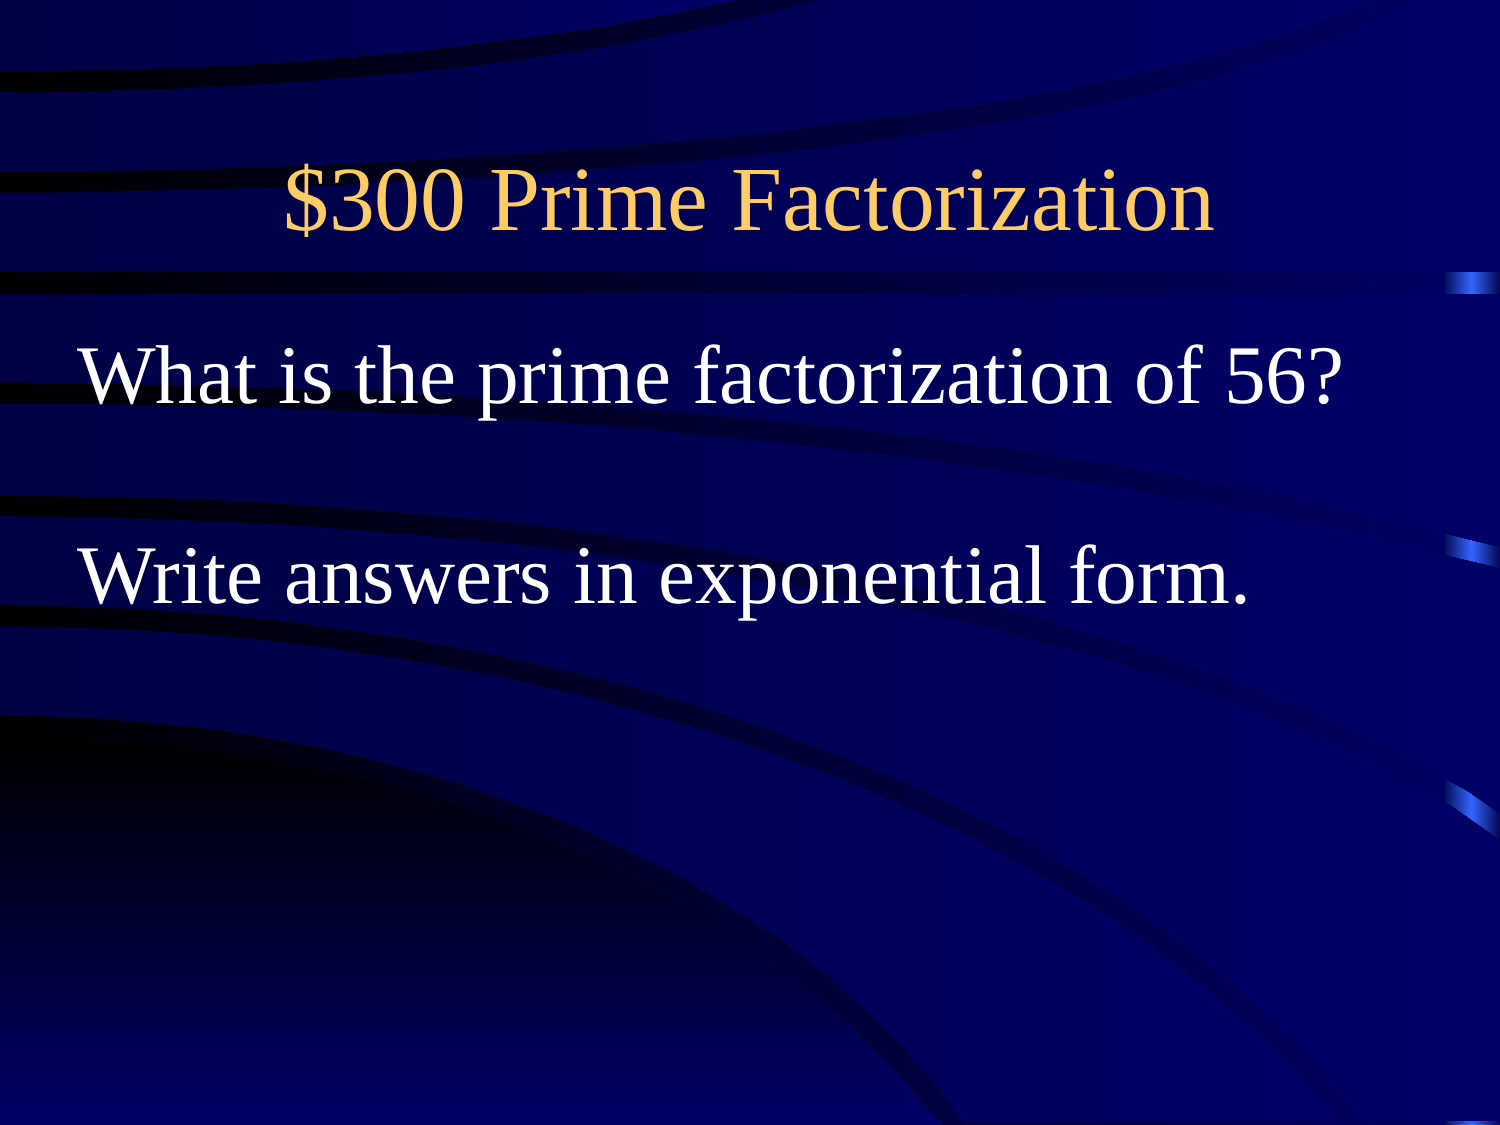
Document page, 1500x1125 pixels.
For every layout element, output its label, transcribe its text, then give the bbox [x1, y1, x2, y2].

text_box What is the prime factorization of 56? Write answers in exponential form. [62, 312, 1450, 628]
title $300 Prime Factorization [112, 99, 1388, 288]
